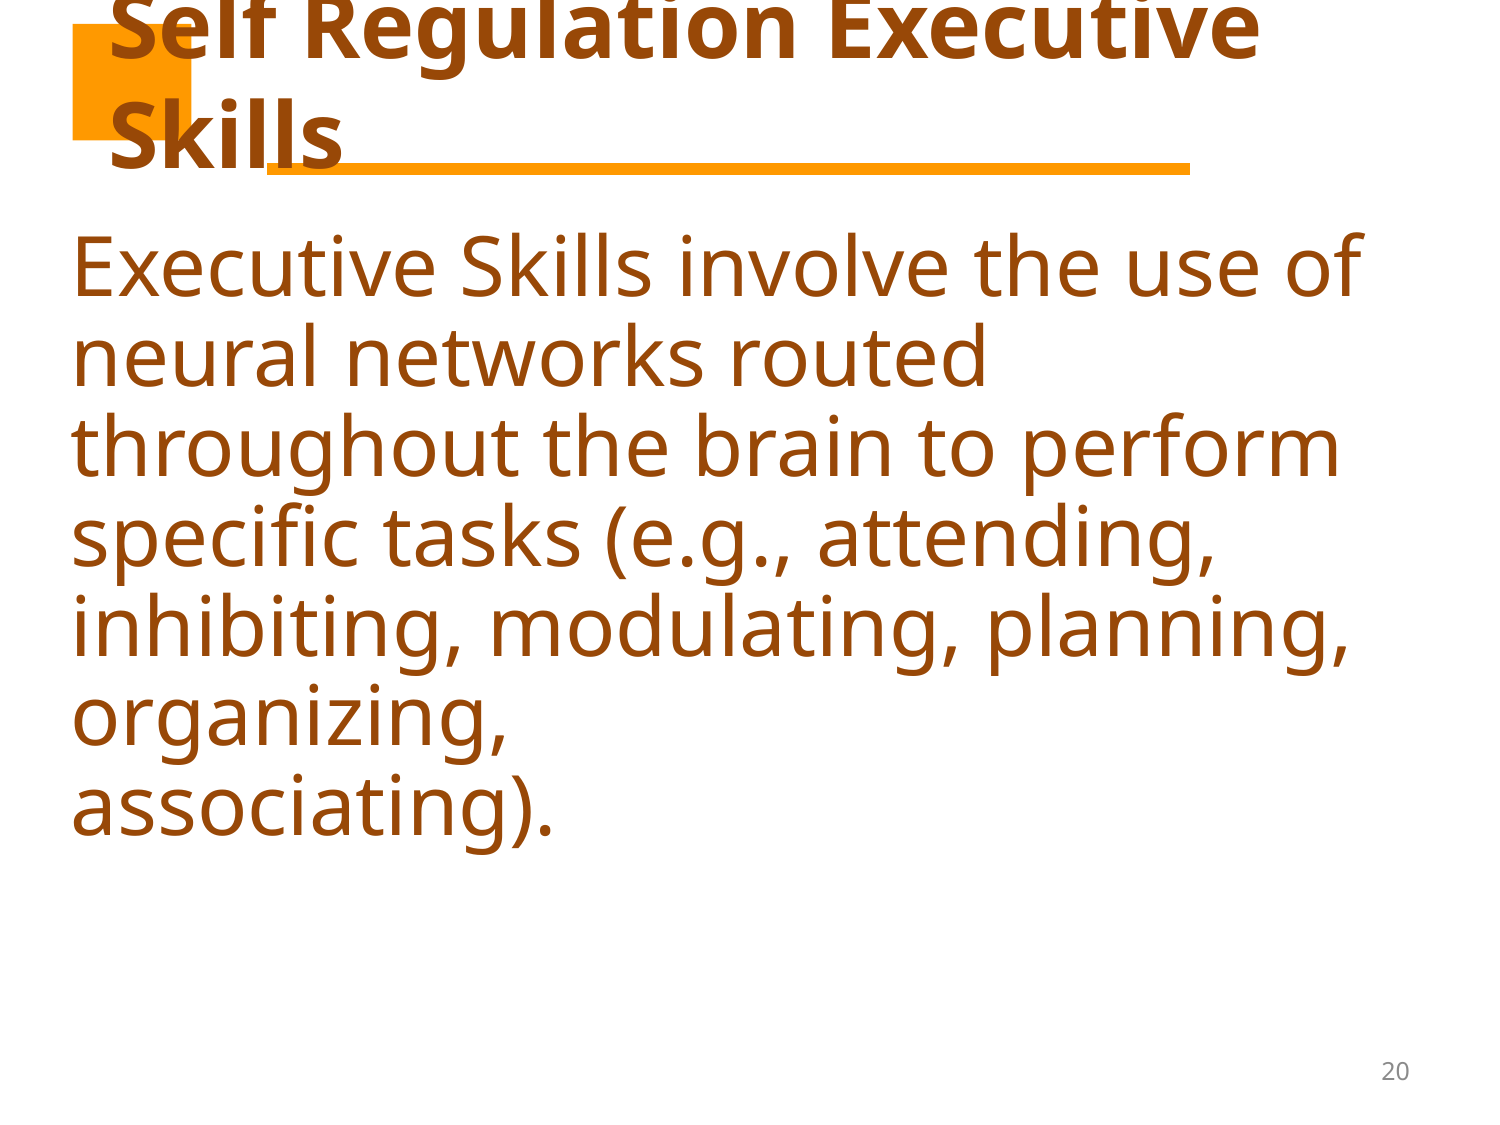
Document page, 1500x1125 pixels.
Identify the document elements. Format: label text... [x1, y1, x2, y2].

title Self Regulation Executive Skills [93, 12, 1441, 141]
list Executive Skills involve the use of neural networks routed throughout the brain to perform specific tasks (e.g., attending, inhibiting, modulating, planning, organizing, associating). [0, 216, 1441, 1001]
slide_number 20 [1074, 1042, 1425, 1103]
text_box [70, 22, 194, 143]
